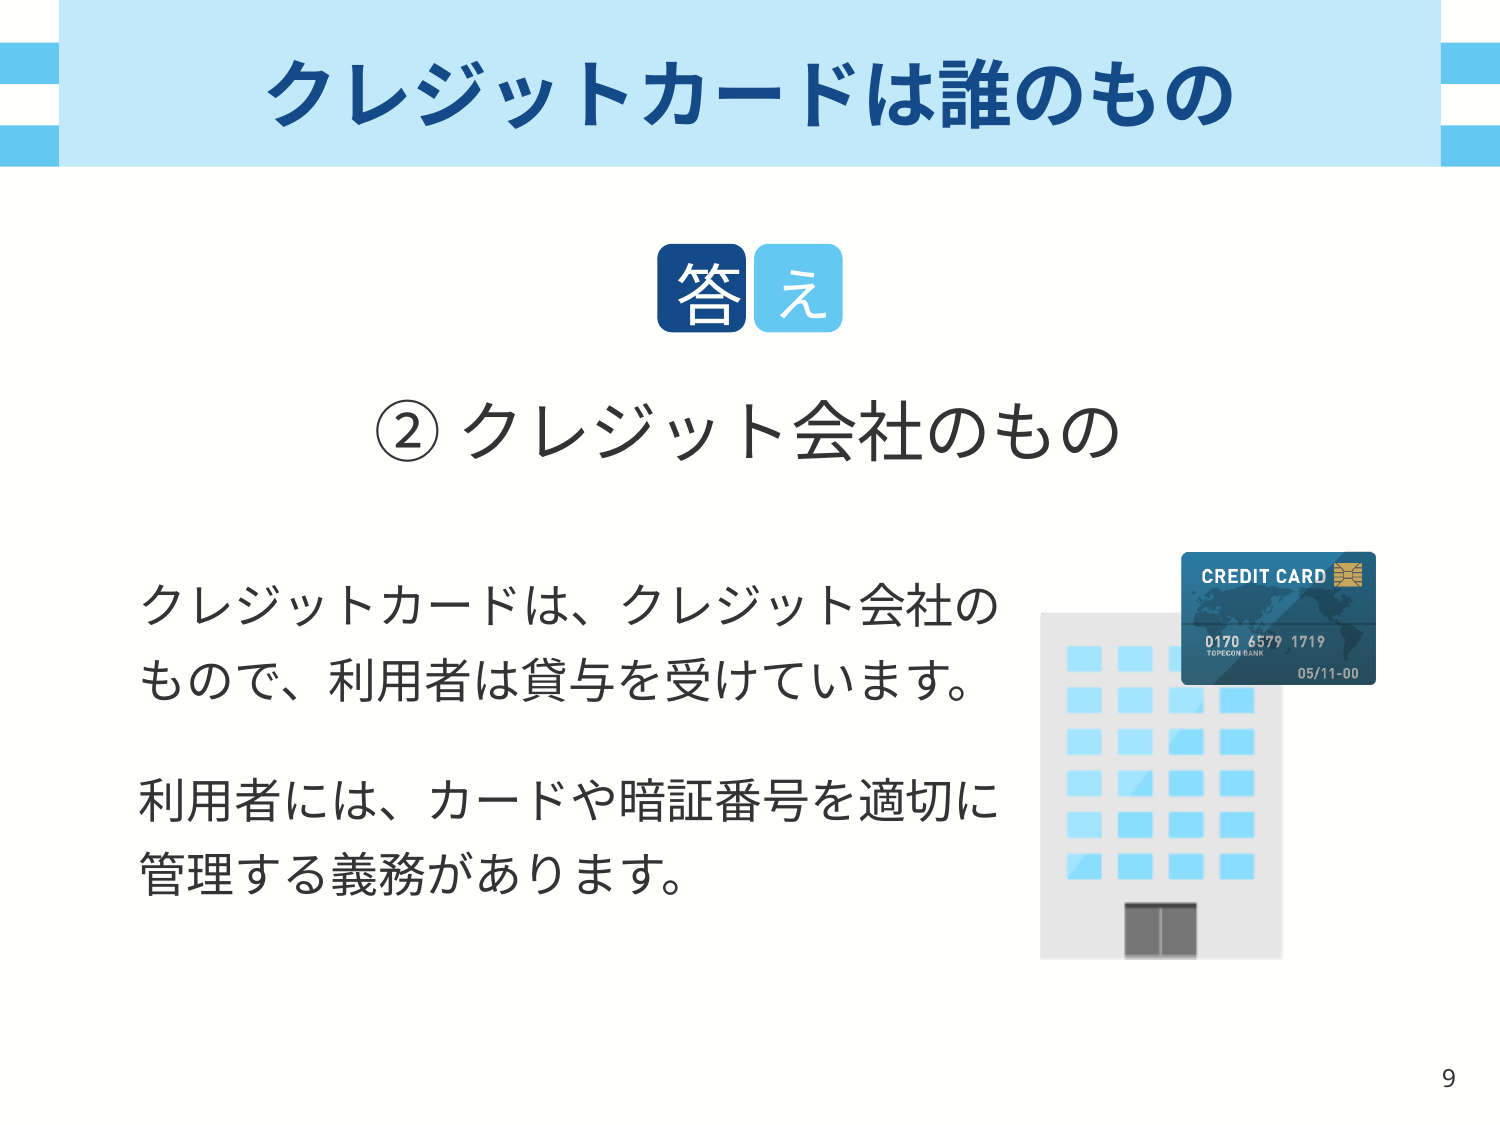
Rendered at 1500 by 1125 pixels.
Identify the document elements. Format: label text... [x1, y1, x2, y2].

picture [1040, 551, 1377, 960]
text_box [657, 243, 843, 333]
slide_number 8 [1133, 1049, 1472, 1109]
text_box クレジットカードは、クレジット会社のもので、利用者は貸与を受けています。 利用者には、カードや暗証番号を適切に管理する義務があります。 [123, 551, 1022, 910]
title クレジットカードは誰のもの [85, 8, 1415, 167]
text_box ②クレジット会社のもの [144, 361, 1356, 487]
